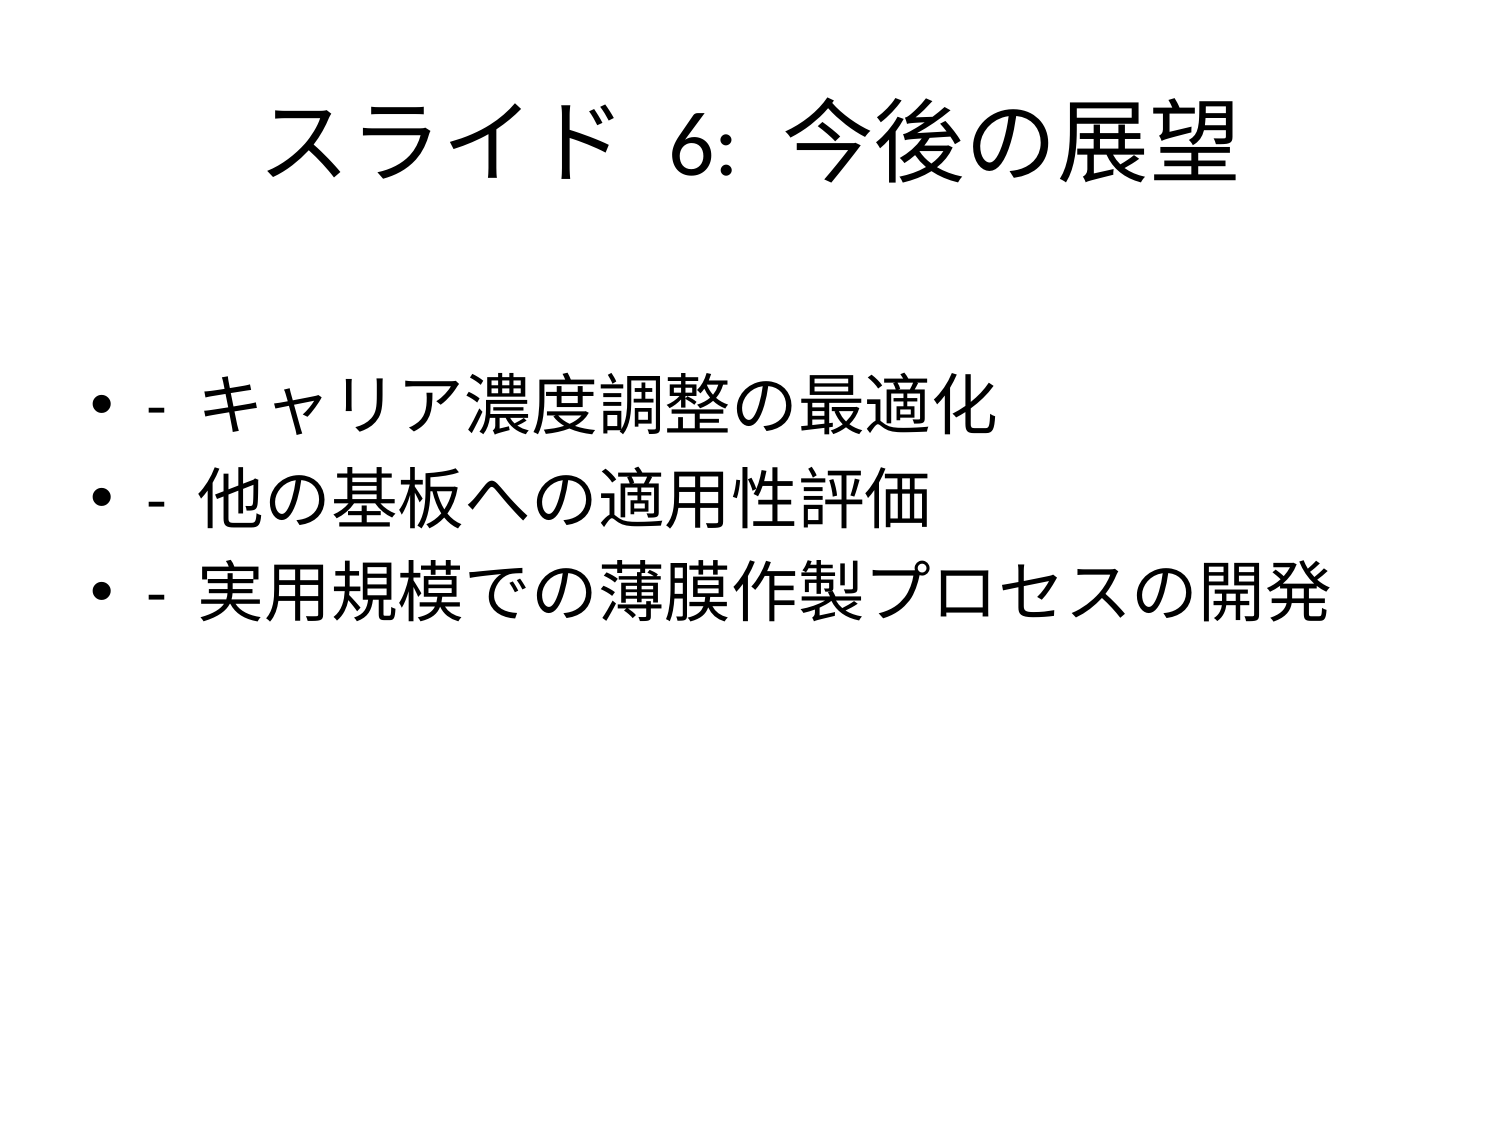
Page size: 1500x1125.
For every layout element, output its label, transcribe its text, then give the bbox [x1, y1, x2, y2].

title スライド 6: 今後の展望 [75, 45, 1425, 233]
list - キャリア濃度調整の最適化 - 他の基板への適用性評価 - 実用規模での薄膜作製プロセスの開発 [75, 262, 1425, 1005]
